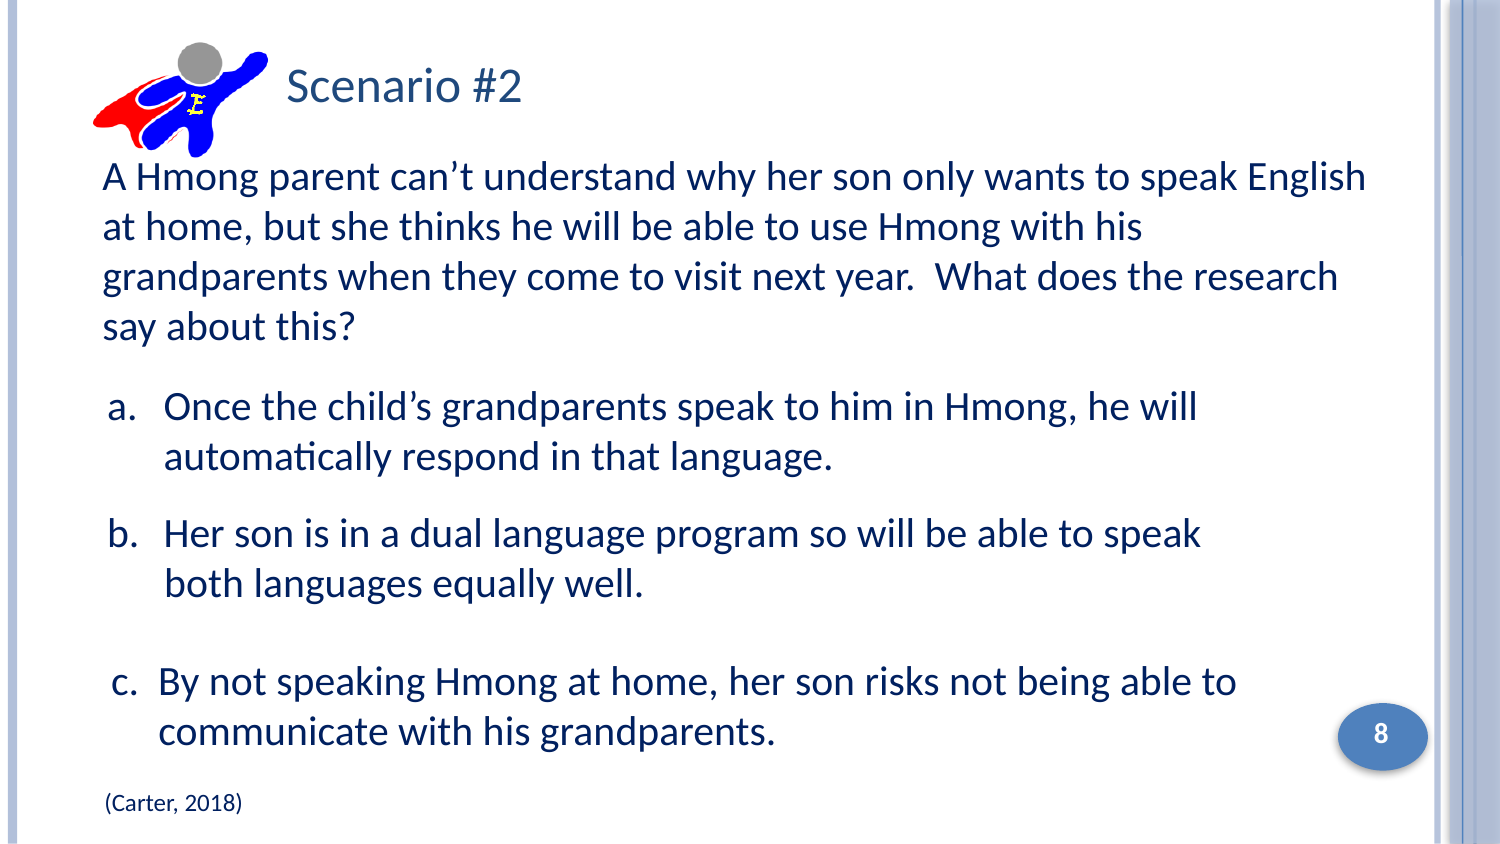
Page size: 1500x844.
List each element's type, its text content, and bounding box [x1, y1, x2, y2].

picture [91, 41, 271, 158]
text_box Her son is in a dual language program so will be able to speak both languages equally well. [92, 498, 1360, 664]
text_box c. By not speaking Hmong at home, her son risks not being able to communicate with his grandparents. [96, 646, 1364, 762]
slide_number 8 [1364, 709, 1413, 755]
text_box A Hmong parent can’t understand why her son only wants to speak English at home, but she thinks he will be able to use Hmong with his grandparents when they come to visit next year. What does the research say about this? [87, 141, 1388, 357]
text_box (Carter, 2018) [89, 779, 259, 825]
text_box Once the child’s grandparents speak to him in Hmong, he will automatically respond in that language. [92, 371, 1360, 486]
text_box Scenario #2 [275, 44, 538, 120]
